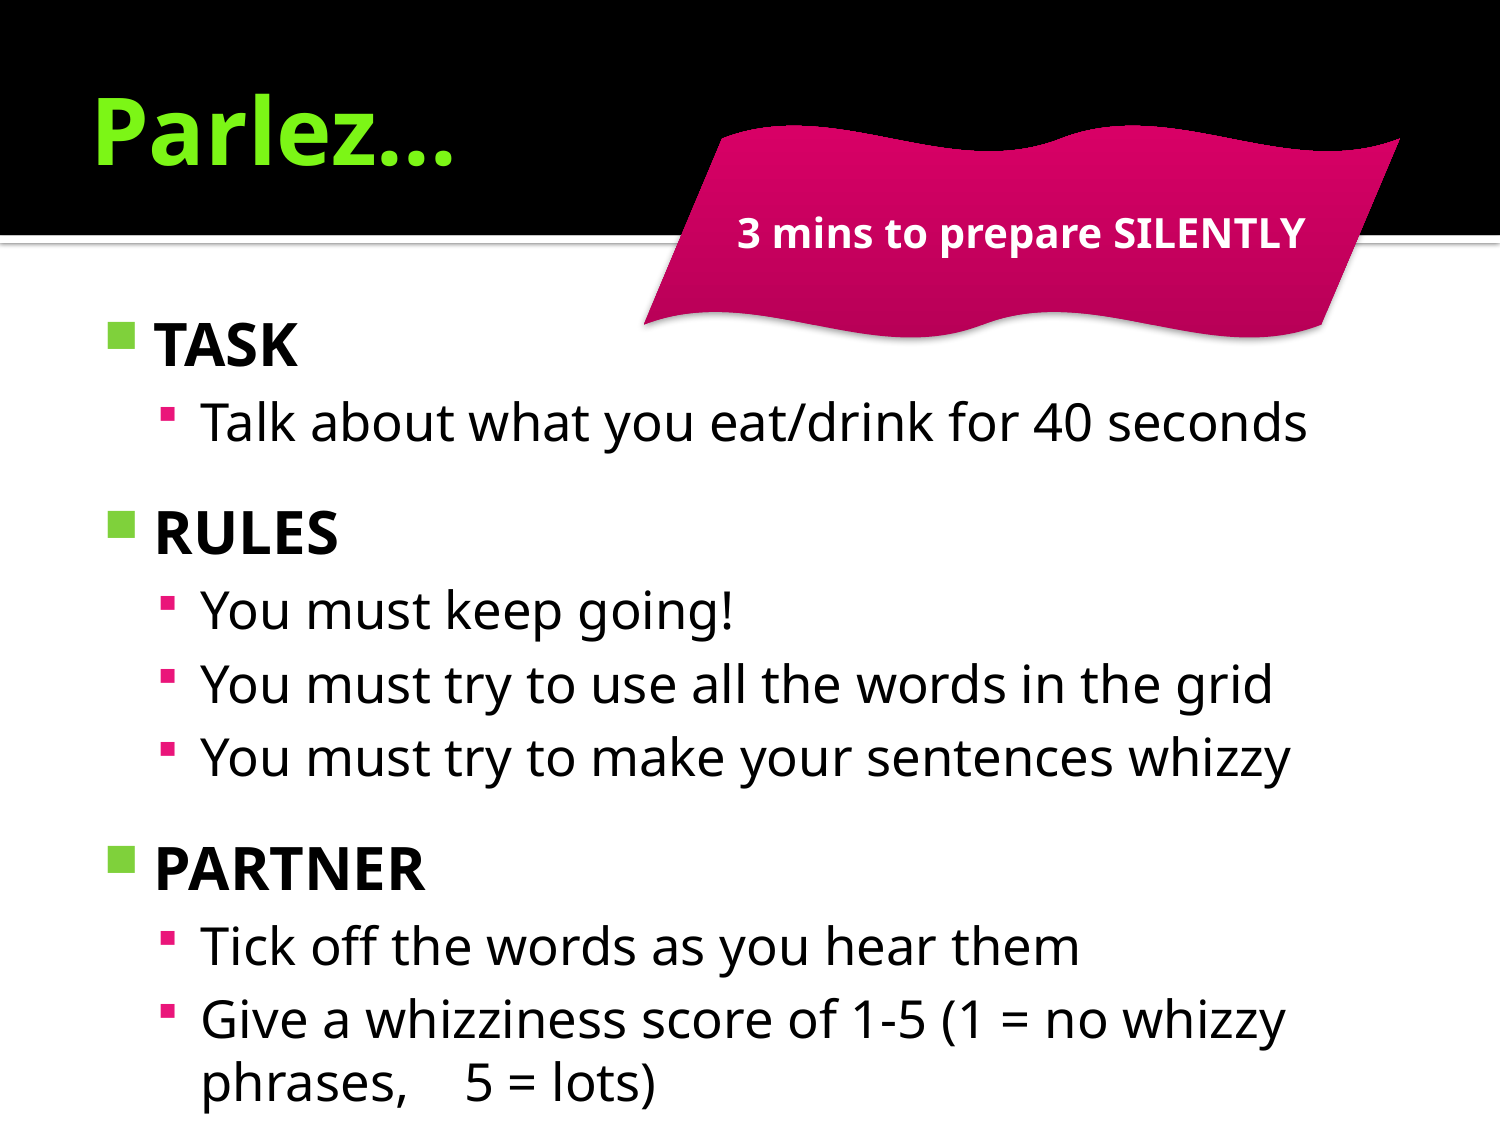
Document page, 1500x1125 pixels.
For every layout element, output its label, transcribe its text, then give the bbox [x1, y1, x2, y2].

text_box 3 mins to prepare SILENTLY [643, 125, 1400, 338]
title Parlez... [75, 25, 1425, 231]
list TASK Talk about what you eat/drink for 40 seconds RULES You must keep going! You must try to use all the words in the grid You must try to make your sentences whizzy PARTNER Tick off the words as you hear them Give a whizziness score of 1-5 (1 = no whizzy phrases, 5 = lots) [74, 290, 1460, 1125]
